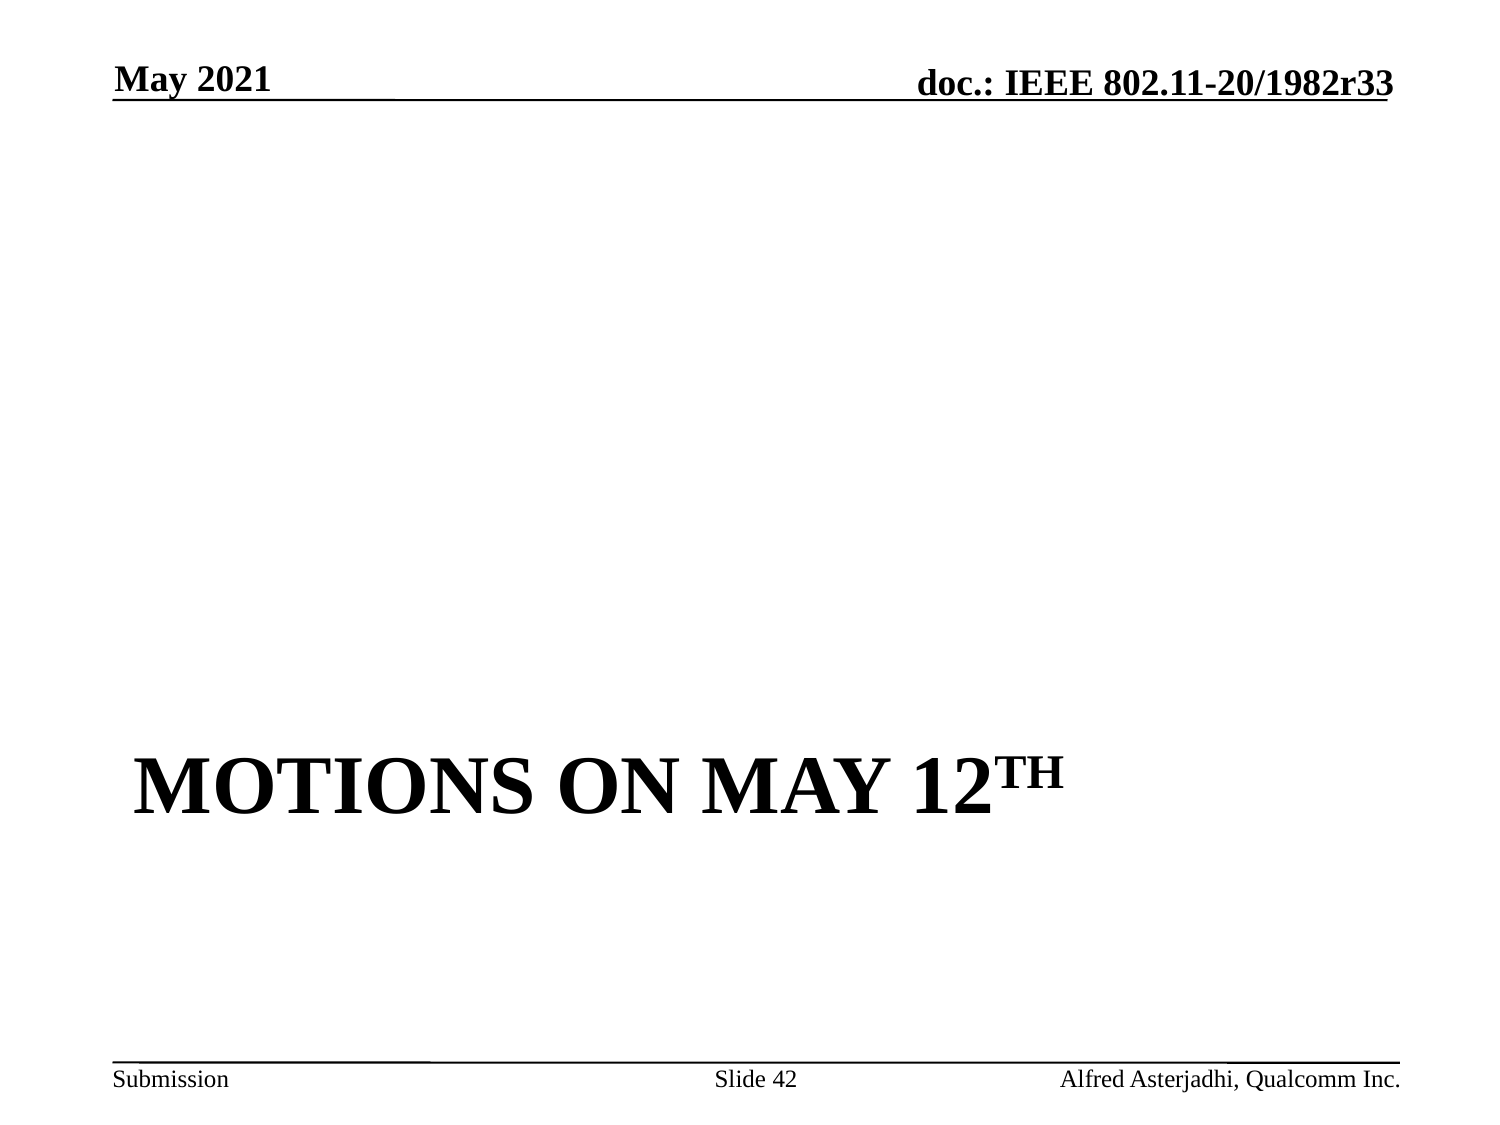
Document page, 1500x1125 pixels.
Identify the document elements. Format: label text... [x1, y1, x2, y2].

slide_number Slide 42 [712, 1061, 800, 1123]
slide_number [114, 54, 423, 100]
title Motions on May 12th [118, 722, 1394, 947]
footer Alfred Asterjadhi, Qualcomm Inc. [878, 1061, 1402, 1093]
